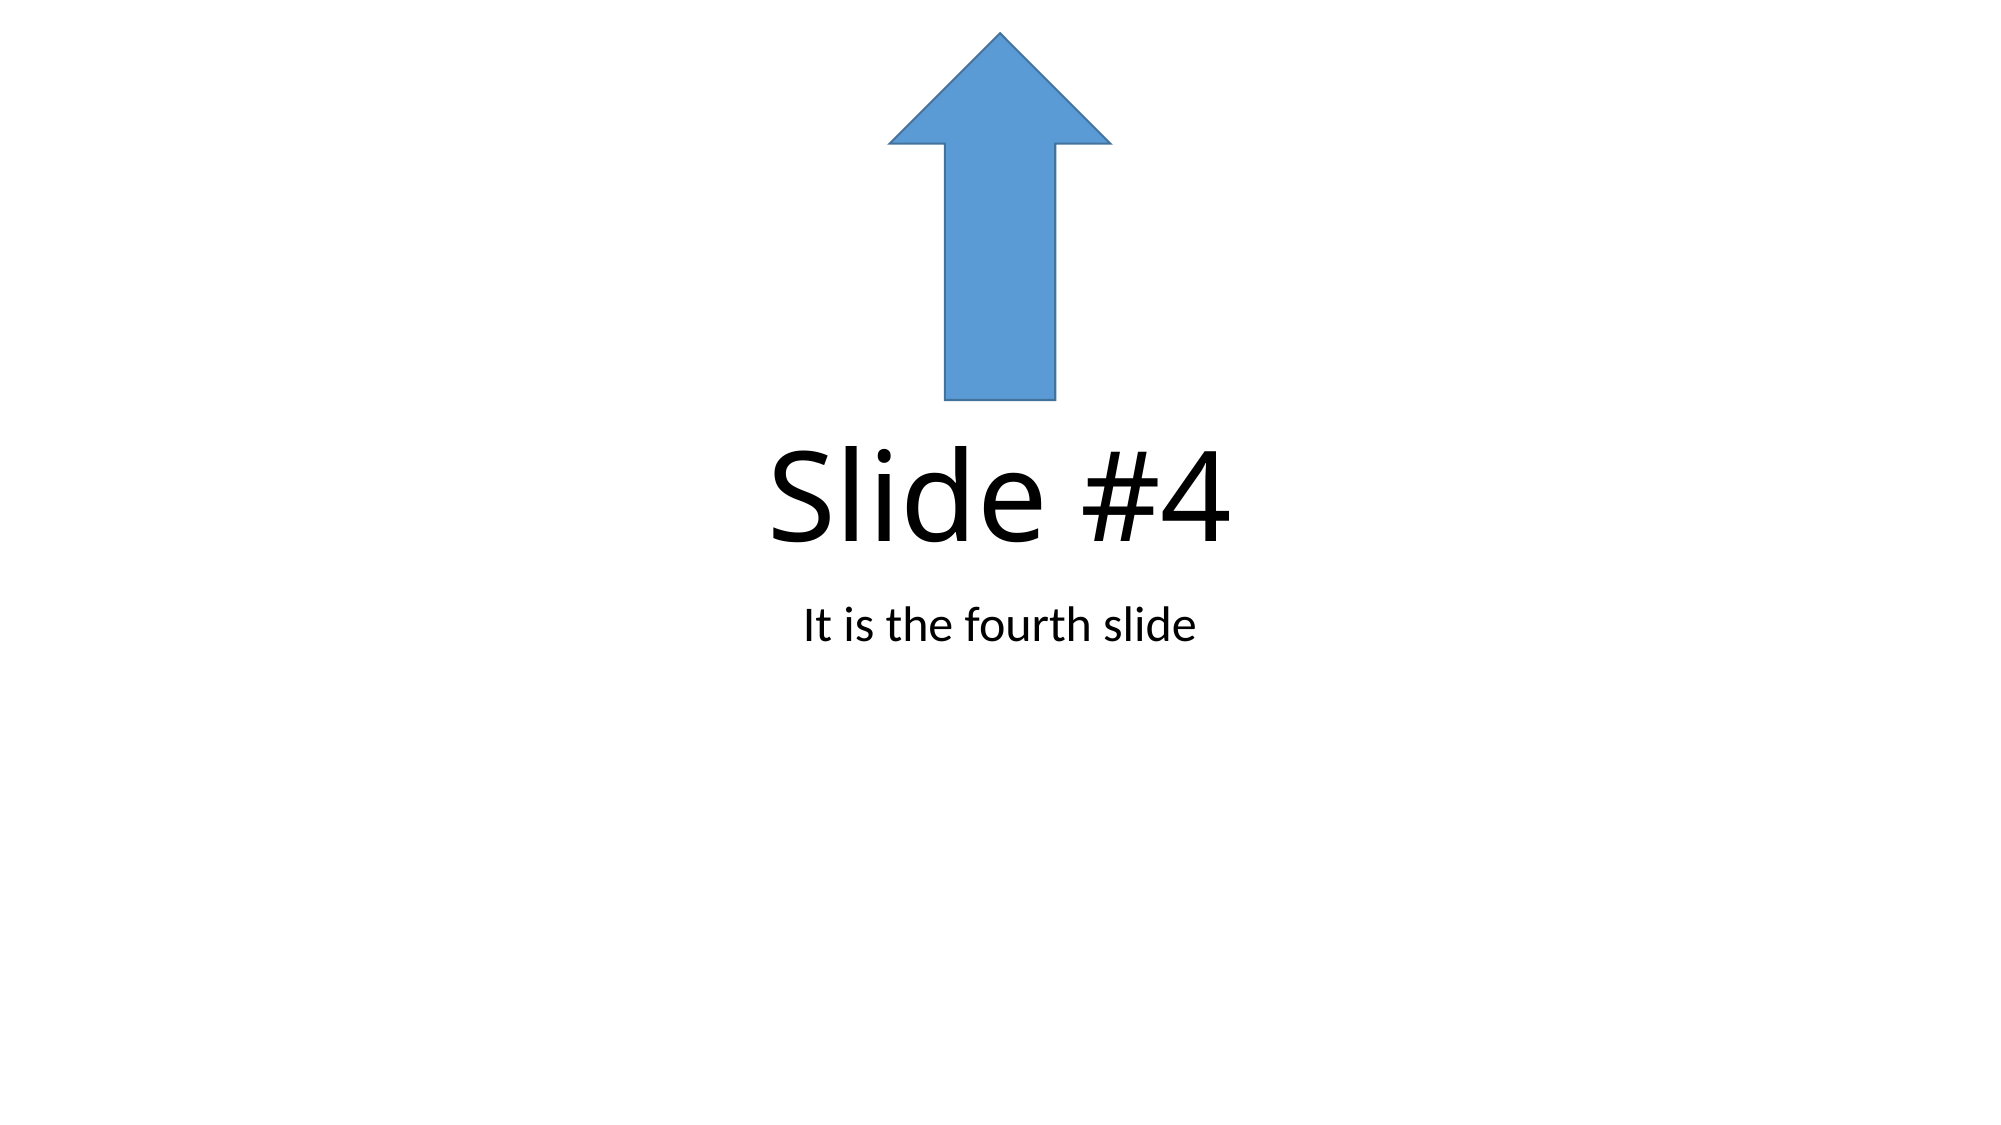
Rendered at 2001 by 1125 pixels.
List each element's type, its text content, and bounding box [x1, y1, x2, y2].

subtitle It is the fourth slide [249, 590, 1750, 863]
title Slide #4 [249, 184, 1750, 576]
text_box [887, 31, 1113, 402]
